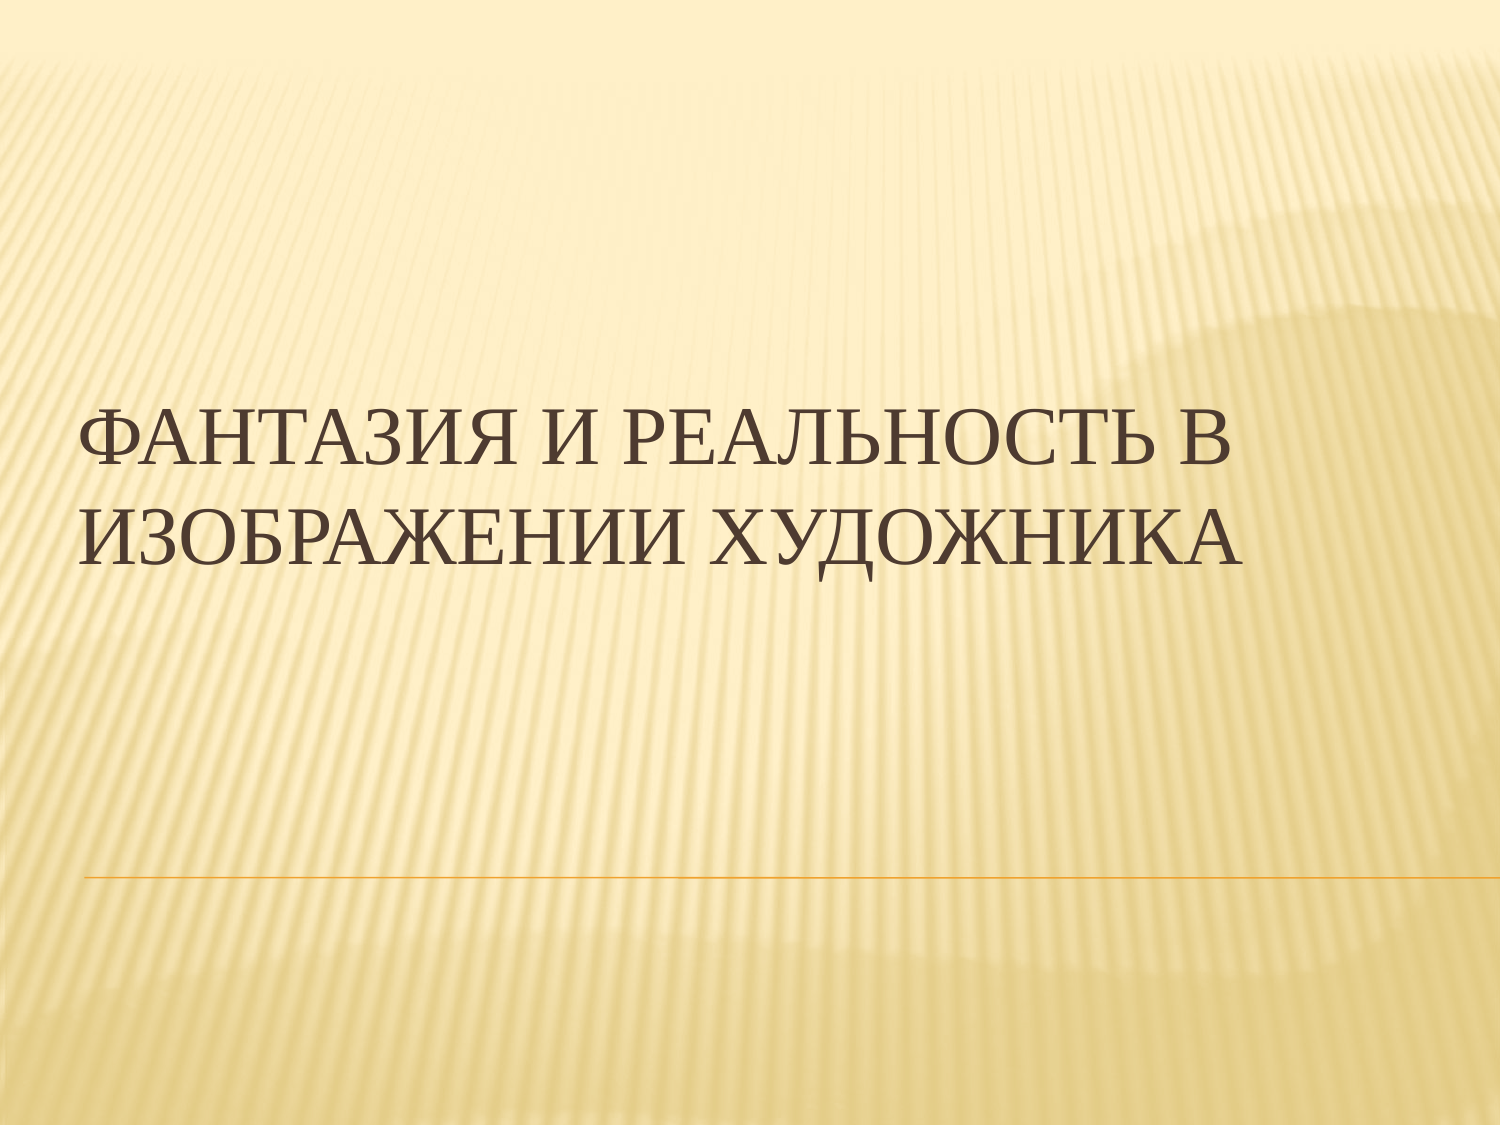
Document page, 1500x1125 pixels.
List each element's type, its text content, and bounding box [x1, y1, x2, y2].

title ФАНТАЗИЯ и реальность в изображении художника [62, 373, 1450, 997]
